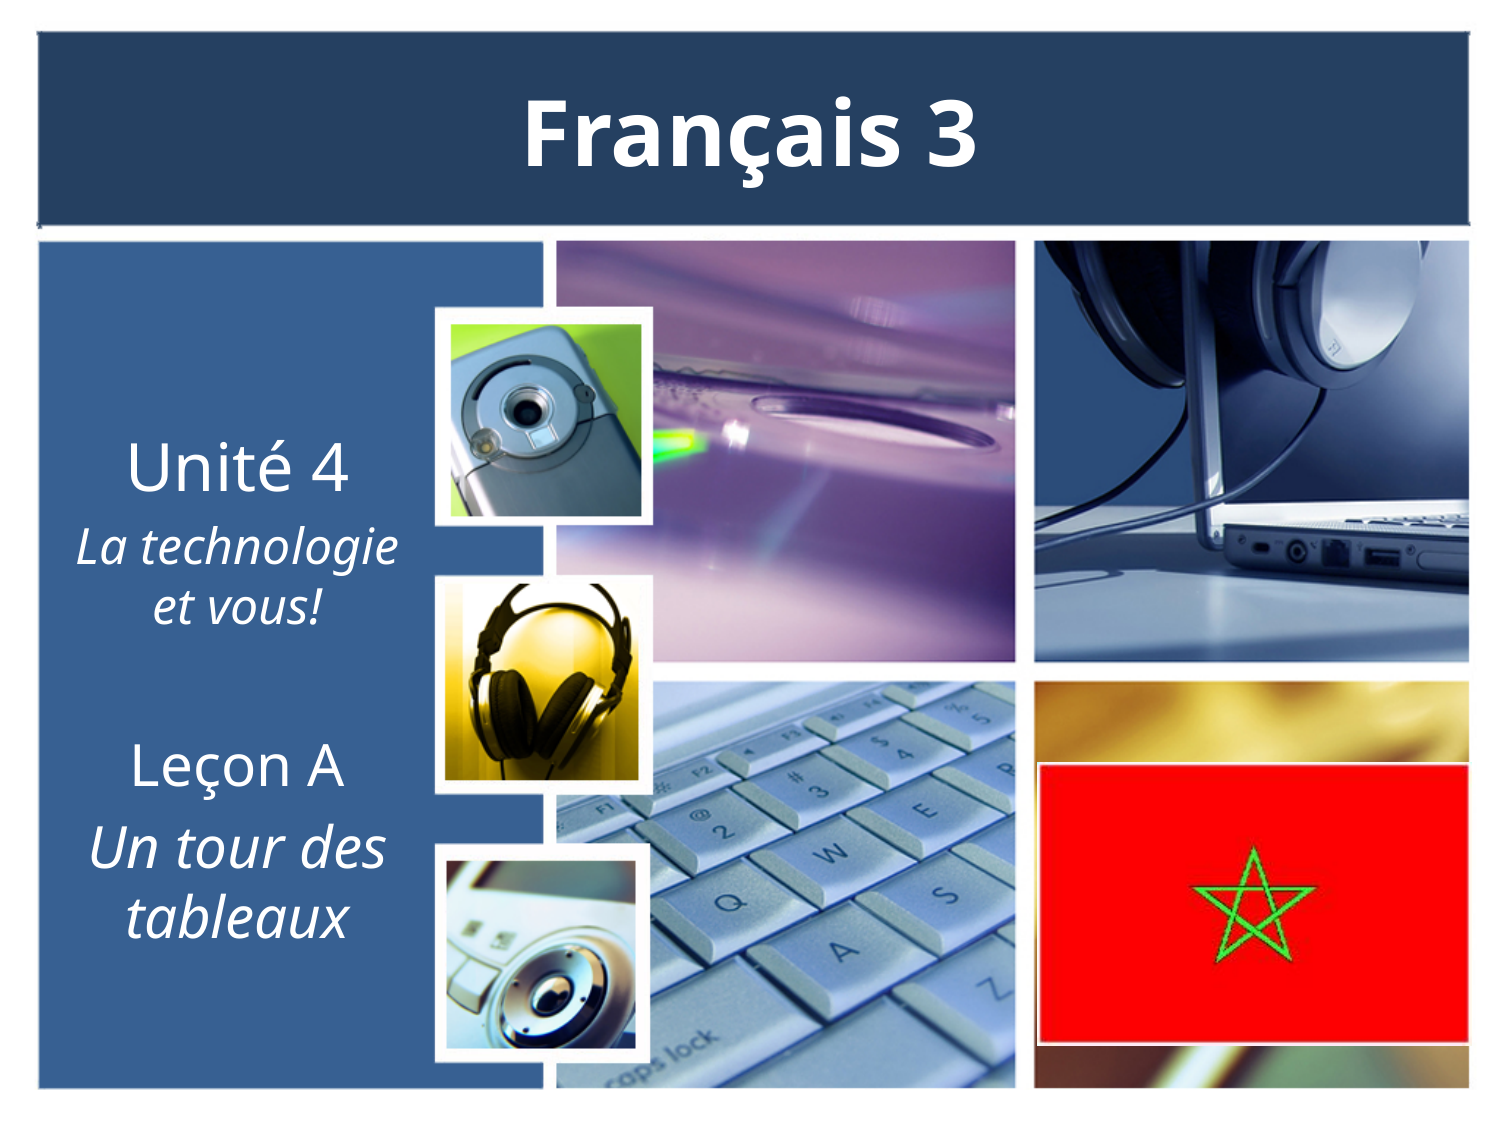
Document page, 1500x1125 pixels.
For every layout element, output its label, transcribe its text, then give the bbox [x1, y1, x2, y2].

picture [0, 0, 1500, 1125]
title Français 3 [37, 34, 1463, 225]
subtitle Unité 4 La technologie et vous! Leçon A Un tour des tableaux [37, 312, 438, 1063]
